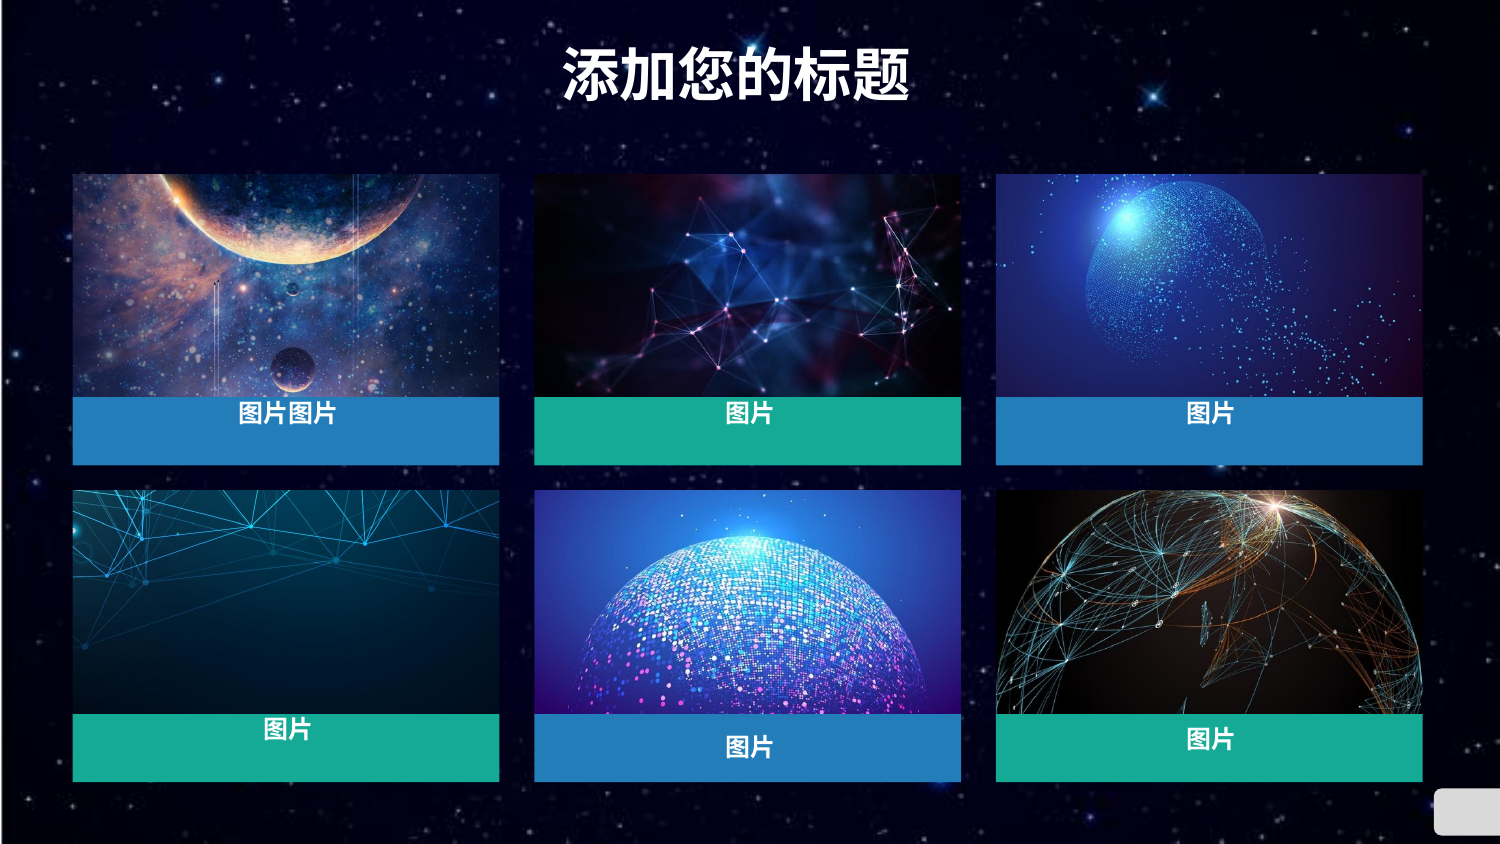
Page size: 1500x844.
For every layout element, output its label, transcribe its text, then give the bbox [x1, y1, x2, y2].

list 图片 [1006, 740, 1416, 772]
picture [0, 0, 1500, 844]
list 图片图片 [83, 413, 493, 446]
list 图片 [1006, 413, 1416, 446]
text_box 添加您的标题 [301, 31, 1170, 116]
list 图片 [83, 730, 493, 763]
list 图片 [545, 730, 955, 763]
list 图片 [545, 413, 955, 446]
